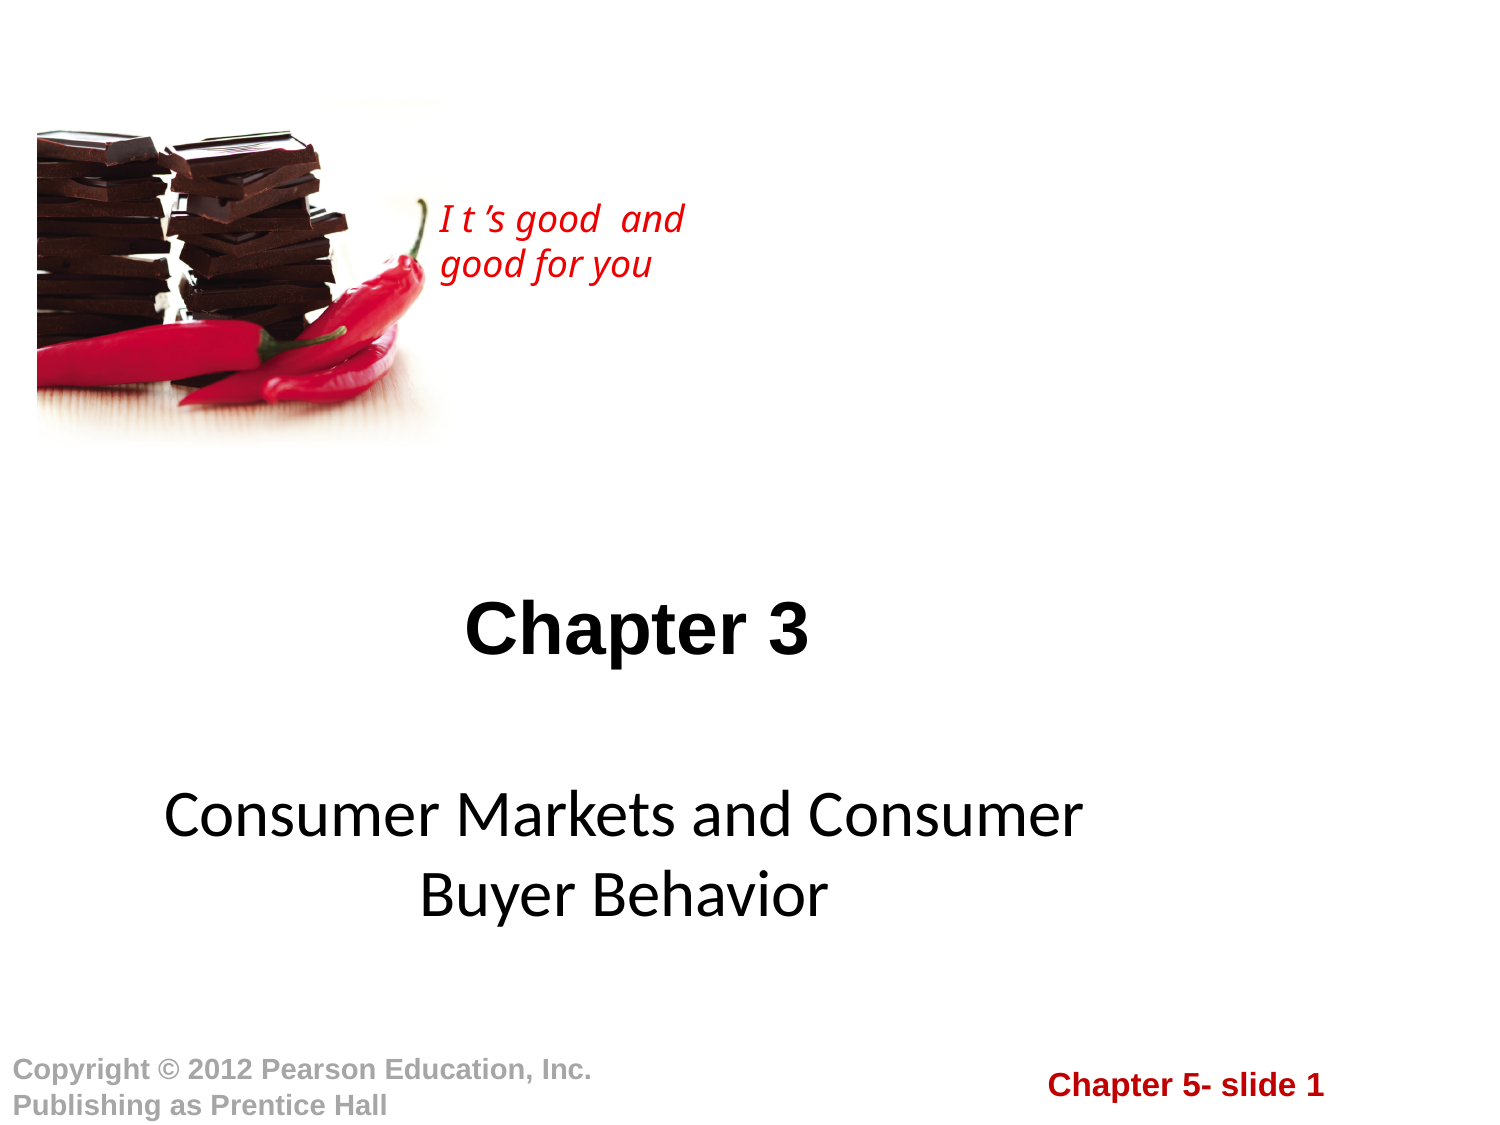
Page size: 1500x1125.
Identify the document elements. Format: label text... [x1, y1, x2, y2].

picture [37, 99, 463, 454]
title Chapter 3 [49, 458, 1226, 701]
subtitle Consumer Markets and Consumer Buyer Behavior [99, 762, 1151, 1051]
